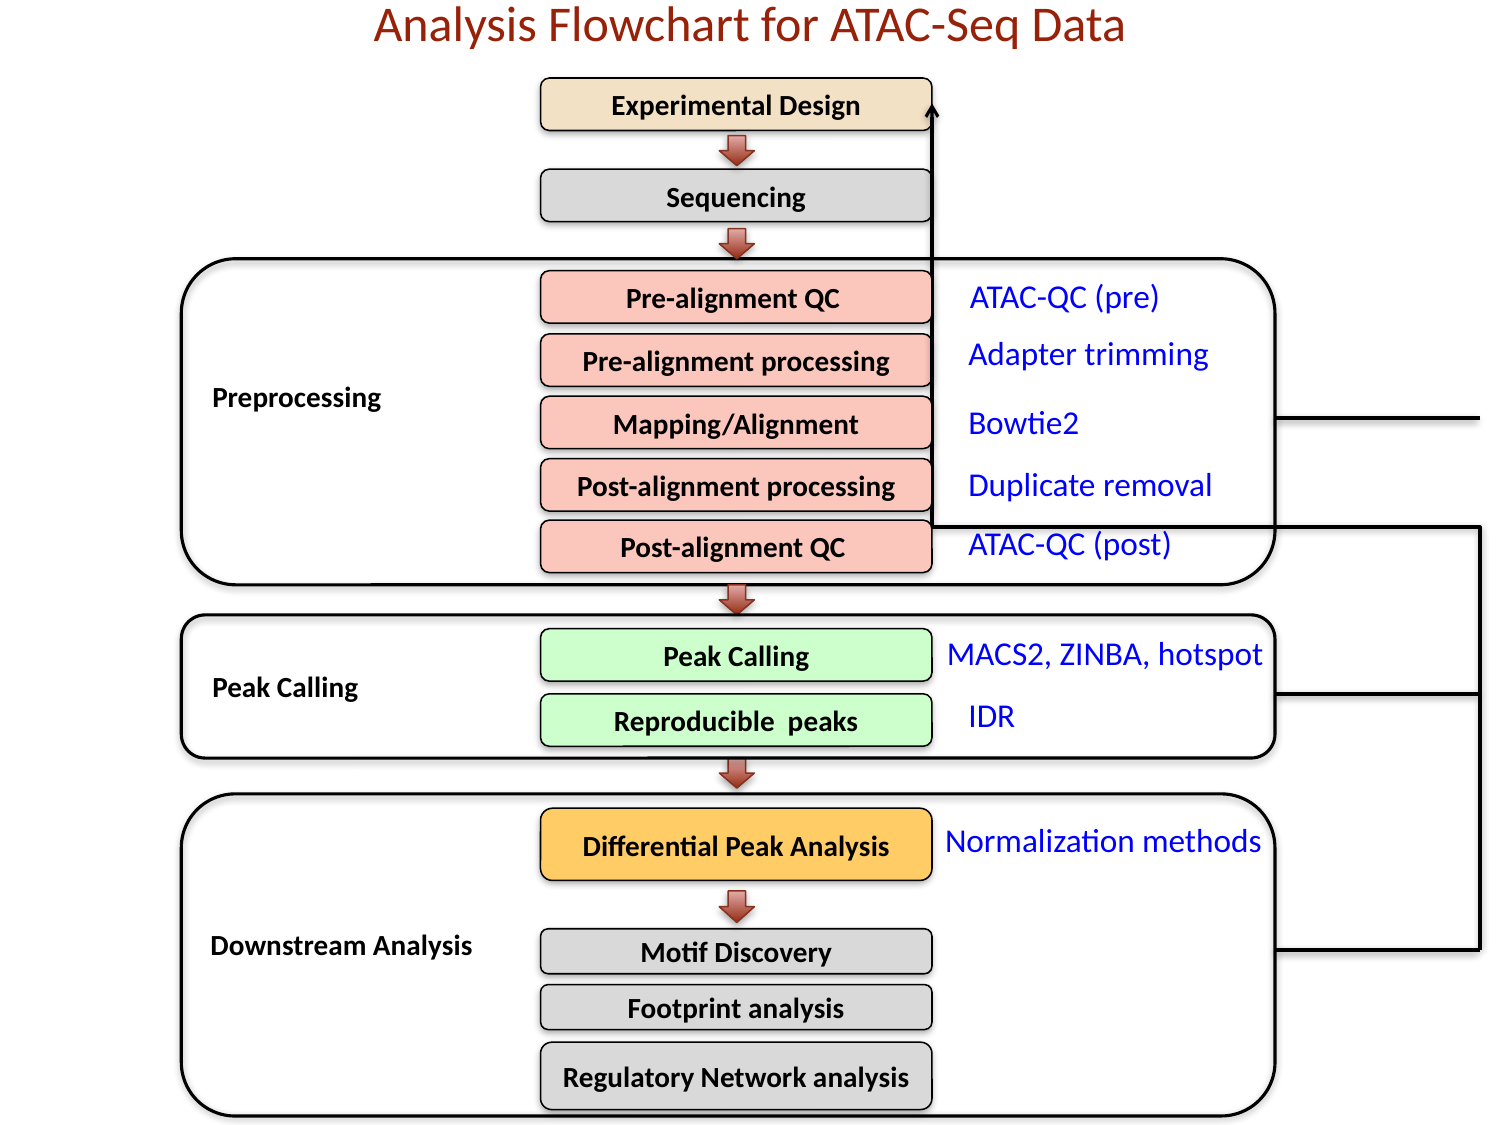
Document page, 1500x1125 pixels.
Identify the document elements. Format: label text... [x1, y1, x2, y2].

text_box [180, 614, 777, 759]
text_box [180, 257, 777, 586]
text_box Normalization methods [930, 811, 1360, 867]
text_box Pre-alignment processing [539, 333, 777, 388]
text_box Experimental Design [539, 77, 933, 132]
text_box Mapping/Alignment [539, 395, 777, 450]
text_box Sequencing [539, 168, 926, 223]
text_box Peak Calling [197, 661, 510, 711]
text_box Post-alignment processing [539, 457, 777, 512]
text_box [718, 227, 756, 260]
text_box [782, 252, 1500, 802]
text_box [718, 134, 756, 167]
text_box Post-alignment QC [539, 519, 777, 574]
text_box Preprocessing [197, 370, 510, 421]
text_box [718, 767, 756, 789]
text_box [180, 793, 1276, 1117]
title Analysis Flowchart for ATAC-Seq Data [75, 0, 1425, 94]
text_box [718, 584, 756, 613]
text_box Pre-alignment QC [539, 269, 777, 324]
